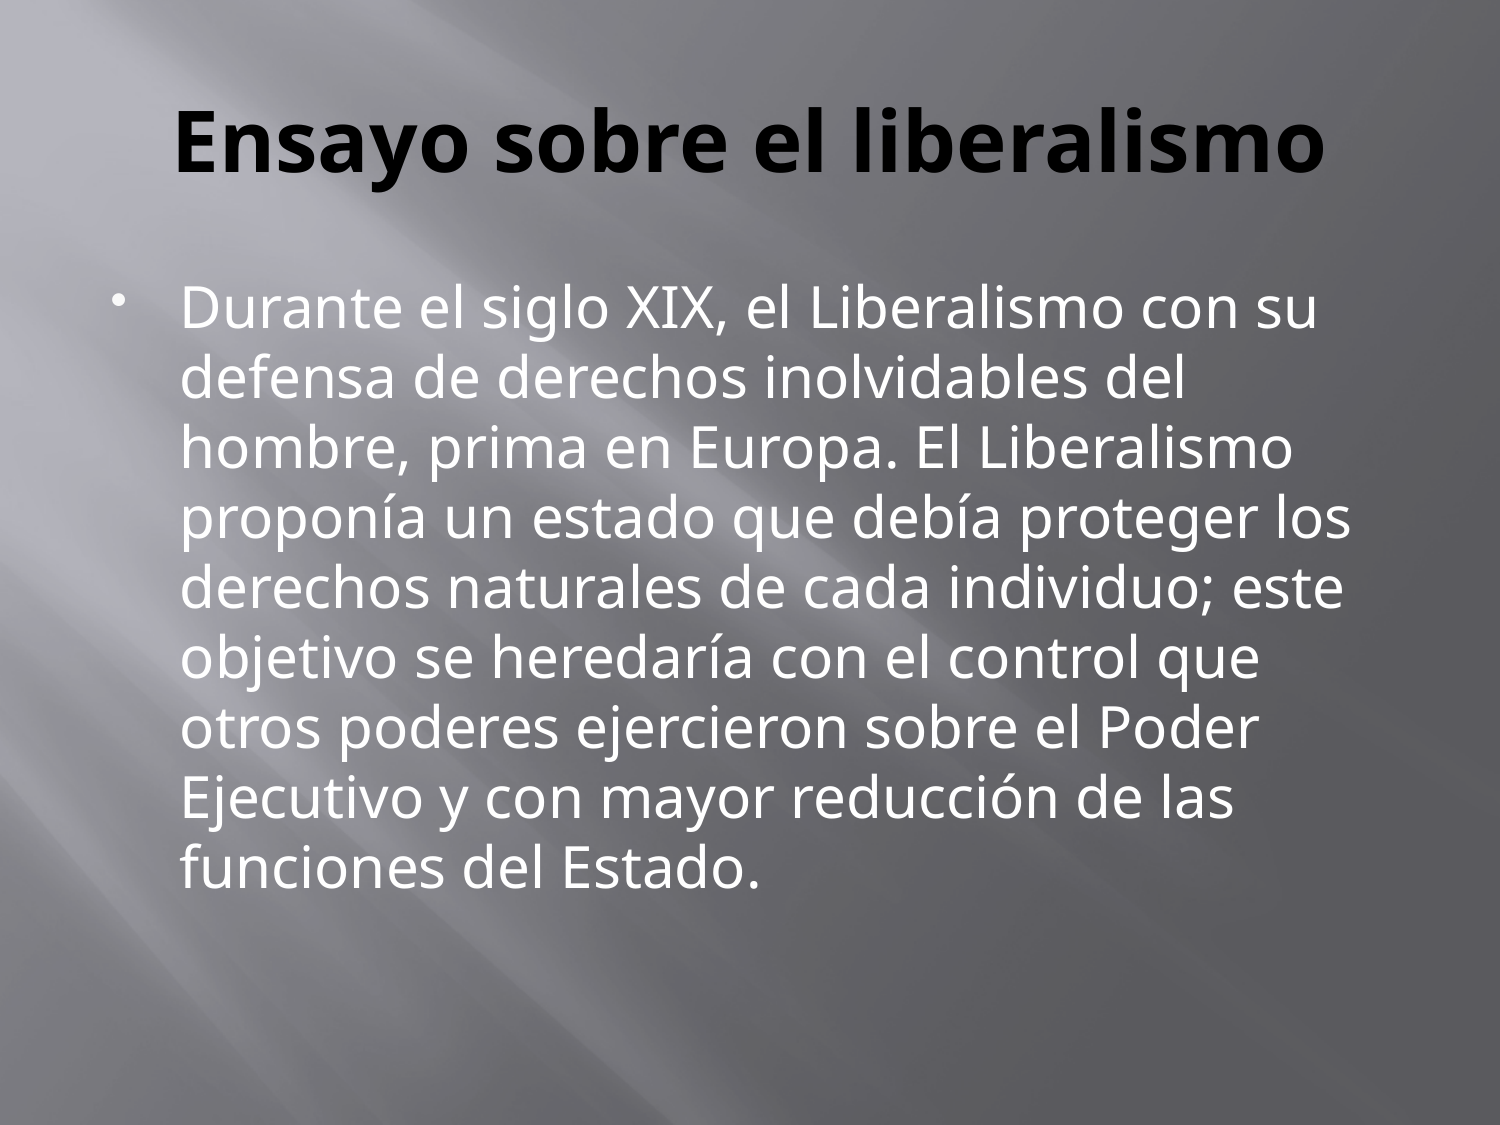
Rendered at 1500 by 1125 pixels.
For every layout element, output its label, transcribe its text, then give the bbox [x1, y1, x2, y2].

title Ensayo sobre el liberalismo [75, 45, 1425, 233]
list Durante el siglo XIX, el Liberalismo con su defensa de derechos inolvidables del hombre, prima en Europa. El Liberalismo proponía un estado que debía proteger los derechos naturales de cada individuo; este objetivo se heredaría con el control que otros poderes ejercieron sobre el Poder Ejecutivo y con mayor reducción de las funciones del Estado. [75, 262, 1425, 1035]
